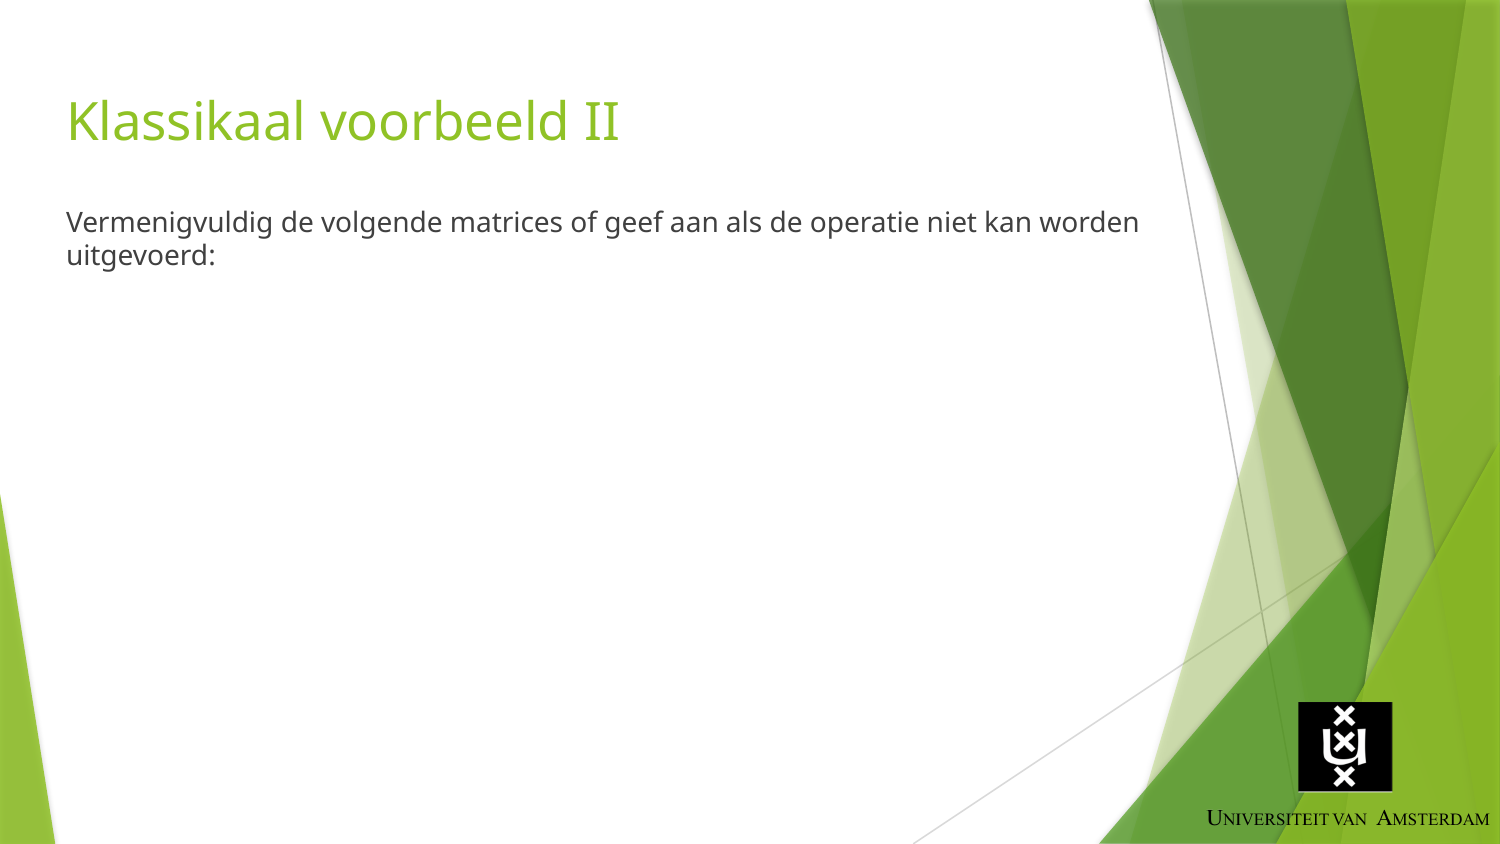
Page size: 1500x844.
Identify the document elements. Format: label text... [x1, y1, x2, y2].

title Klassikaal voorbeeld II [51, 72, 1449, 167]
picture [1192, 701, 1500, 844]
